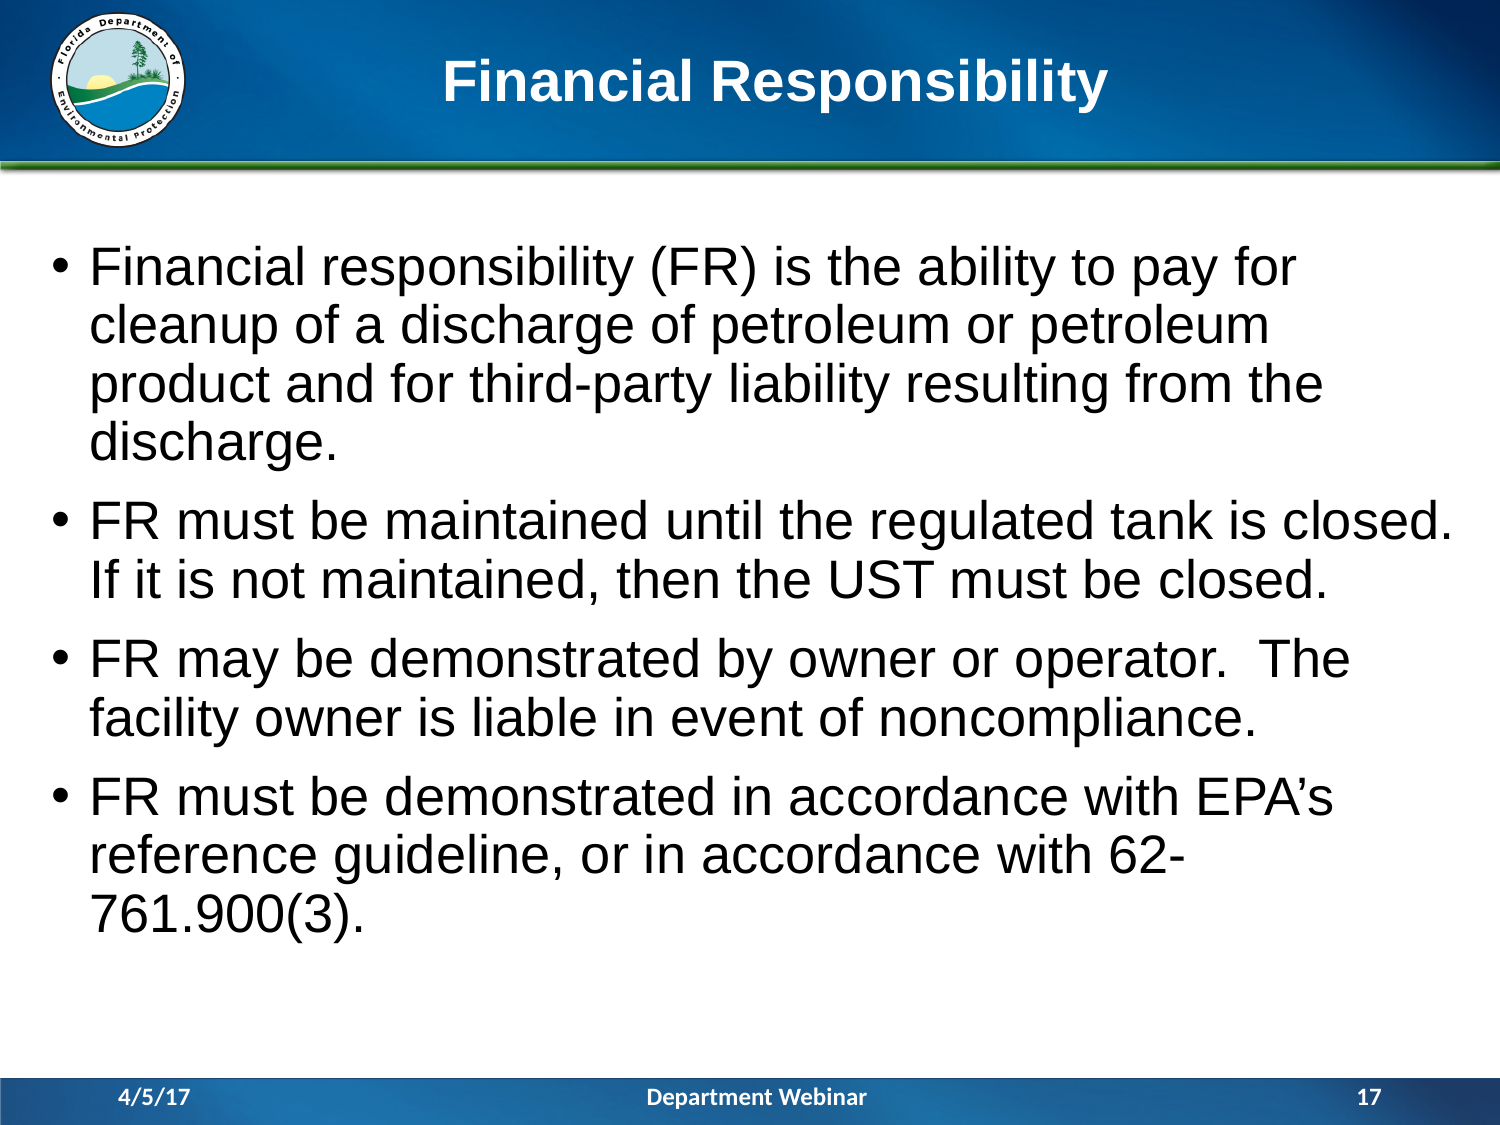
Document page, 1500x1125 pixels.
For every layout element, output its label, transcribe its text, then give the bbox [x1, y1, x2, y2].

title Financial Responsibility [155, 0, 1397, 167]
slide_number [103, 1065, 441, 1125]
slide_number 17 [1059, 1065, 1397, 1125]
list Financial responsibility (FR) is the ability to pay for cleanup of a discharge of petroleum or petroleum product and for third-party liability resulting from the discharge. FR must be maintained until the regulated tank is closed. If it is not maintained, then the UST must be closed. FR may be demonstrated by owner or operator. The facility owner is liable in event of noncompliance. FR must be demonstrated in accordance with EPA’s reference guideline, or in accordance with 62-761.900(3). [36, 230, 1478, 958]
footer Department Webinar [496, 1065, 1018, 1125]
picture [0, 0, 1500, 1125]
